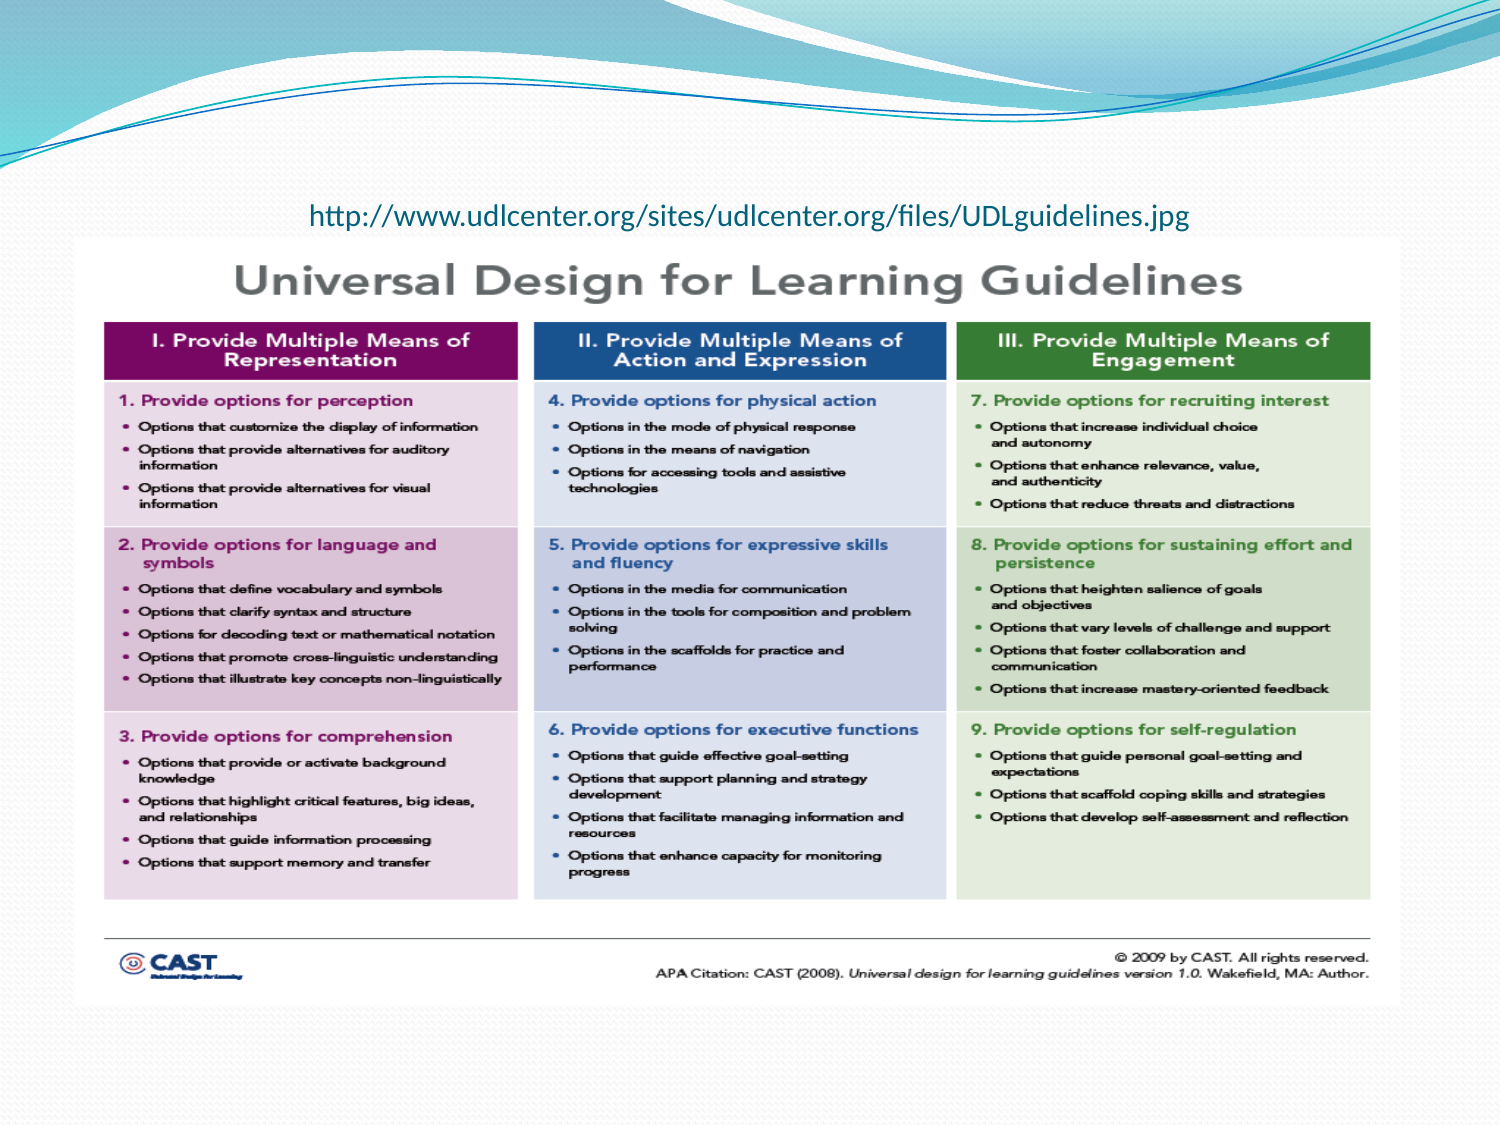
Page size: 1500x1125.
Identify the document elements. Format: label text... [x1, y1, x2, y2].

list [74, 237, 1401, 1006]
title http://www.udlcenter.org/sites/udlcenter.org/files/UDLguidelines.jpg [75, 187, 1425, 233]
